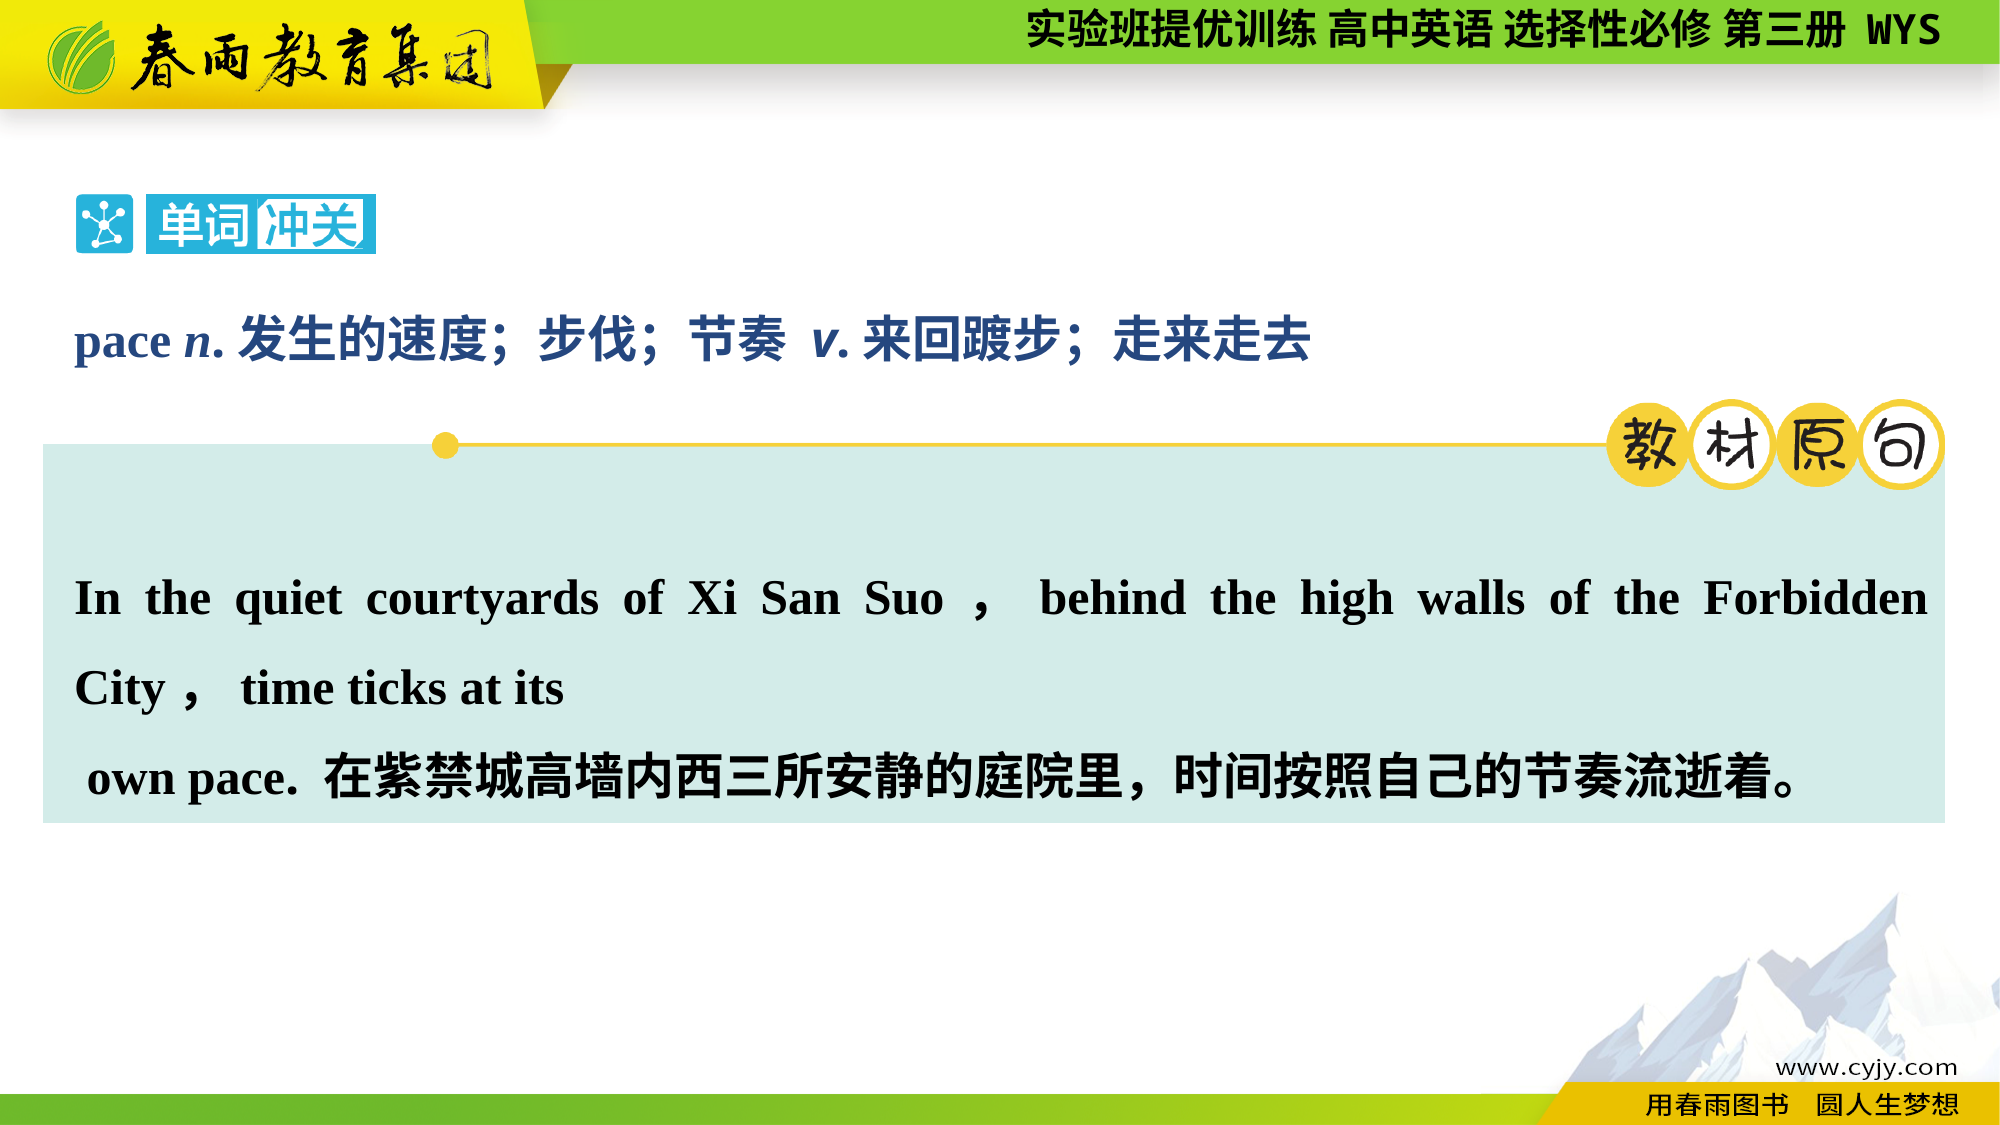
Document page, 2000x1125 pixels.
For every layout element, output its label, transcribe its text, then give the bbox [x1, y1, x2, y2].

picture [0, 0, 2000, 1125]
list pace n.发生的速度；步伐；节奏 v.来回踱步；走来走去 [59, 270, 1944, 367]
